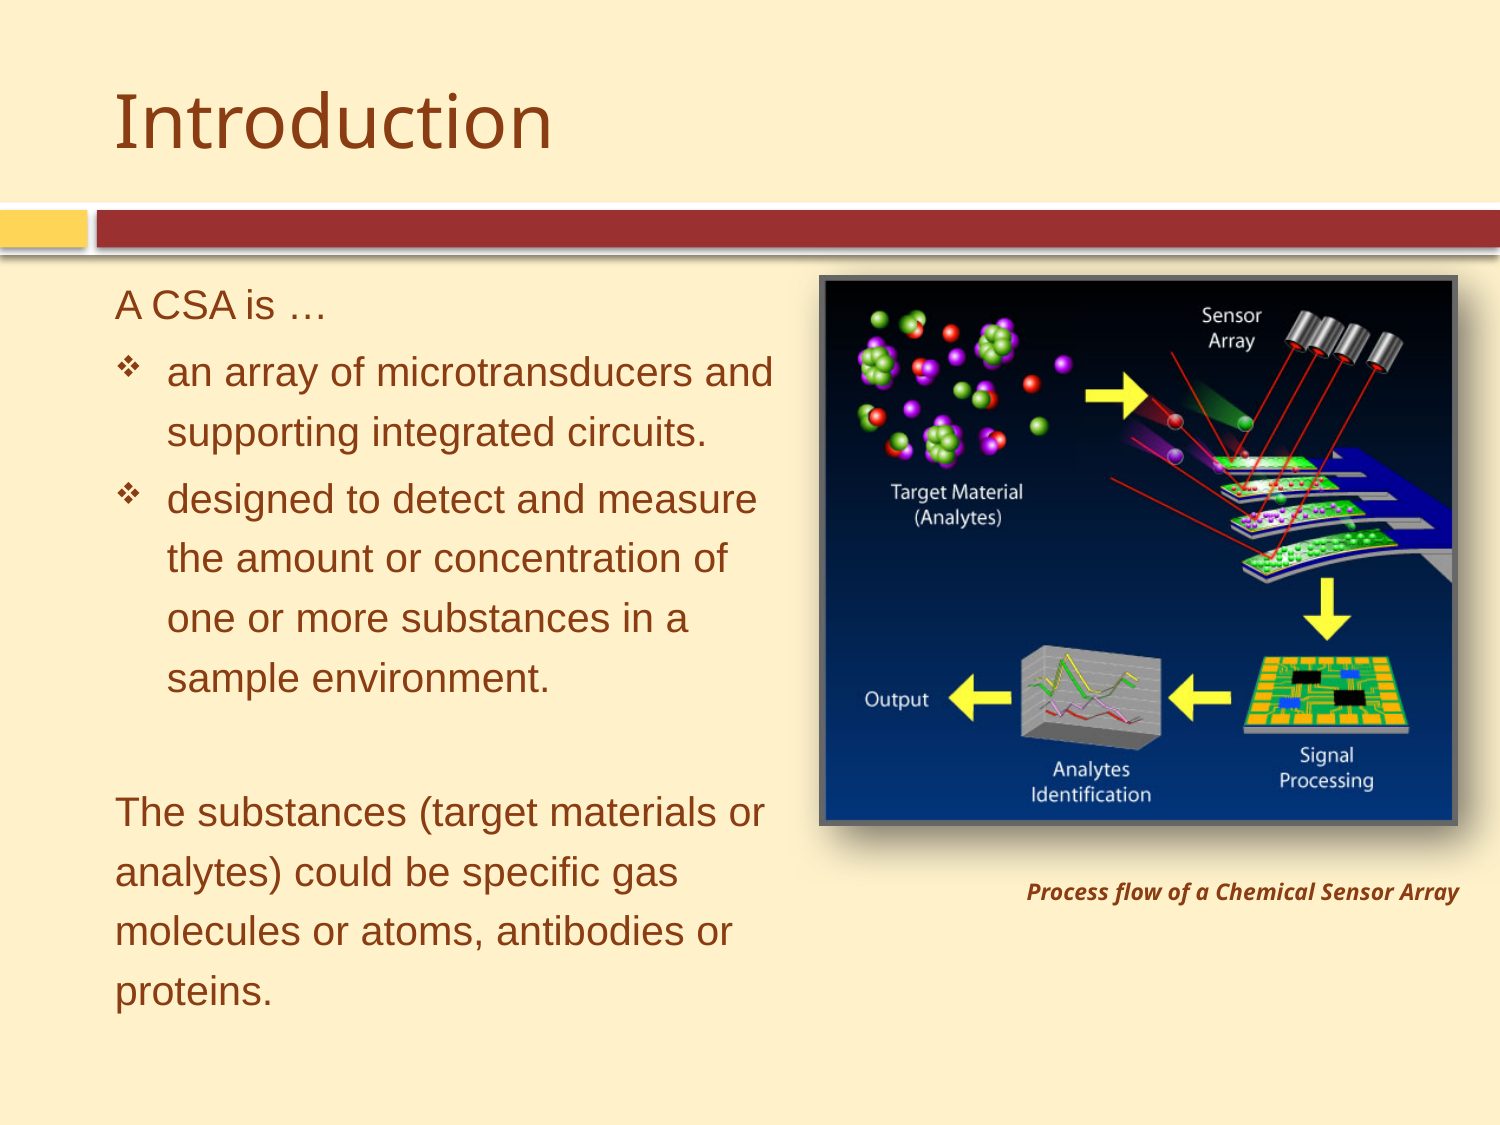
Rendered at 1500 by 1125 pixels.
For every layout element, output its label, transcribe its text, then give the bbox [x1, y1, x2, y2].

text_box Process flow of a Chemical Sensor Array [1011, 870, 1475, 913]
title Introduction [99, 37, 1438, 200]
list A CSA is … an array of microtransducers and supporting integrated circuits. designed to detect and measure the amount or concentration of one or more substances in a sample environment. The substances (target materials or analytes) could be specific gas molecules or atoms, antibodies or proteins. [99, 260, 790, 1083]
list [819, 275, 1458, 827]
